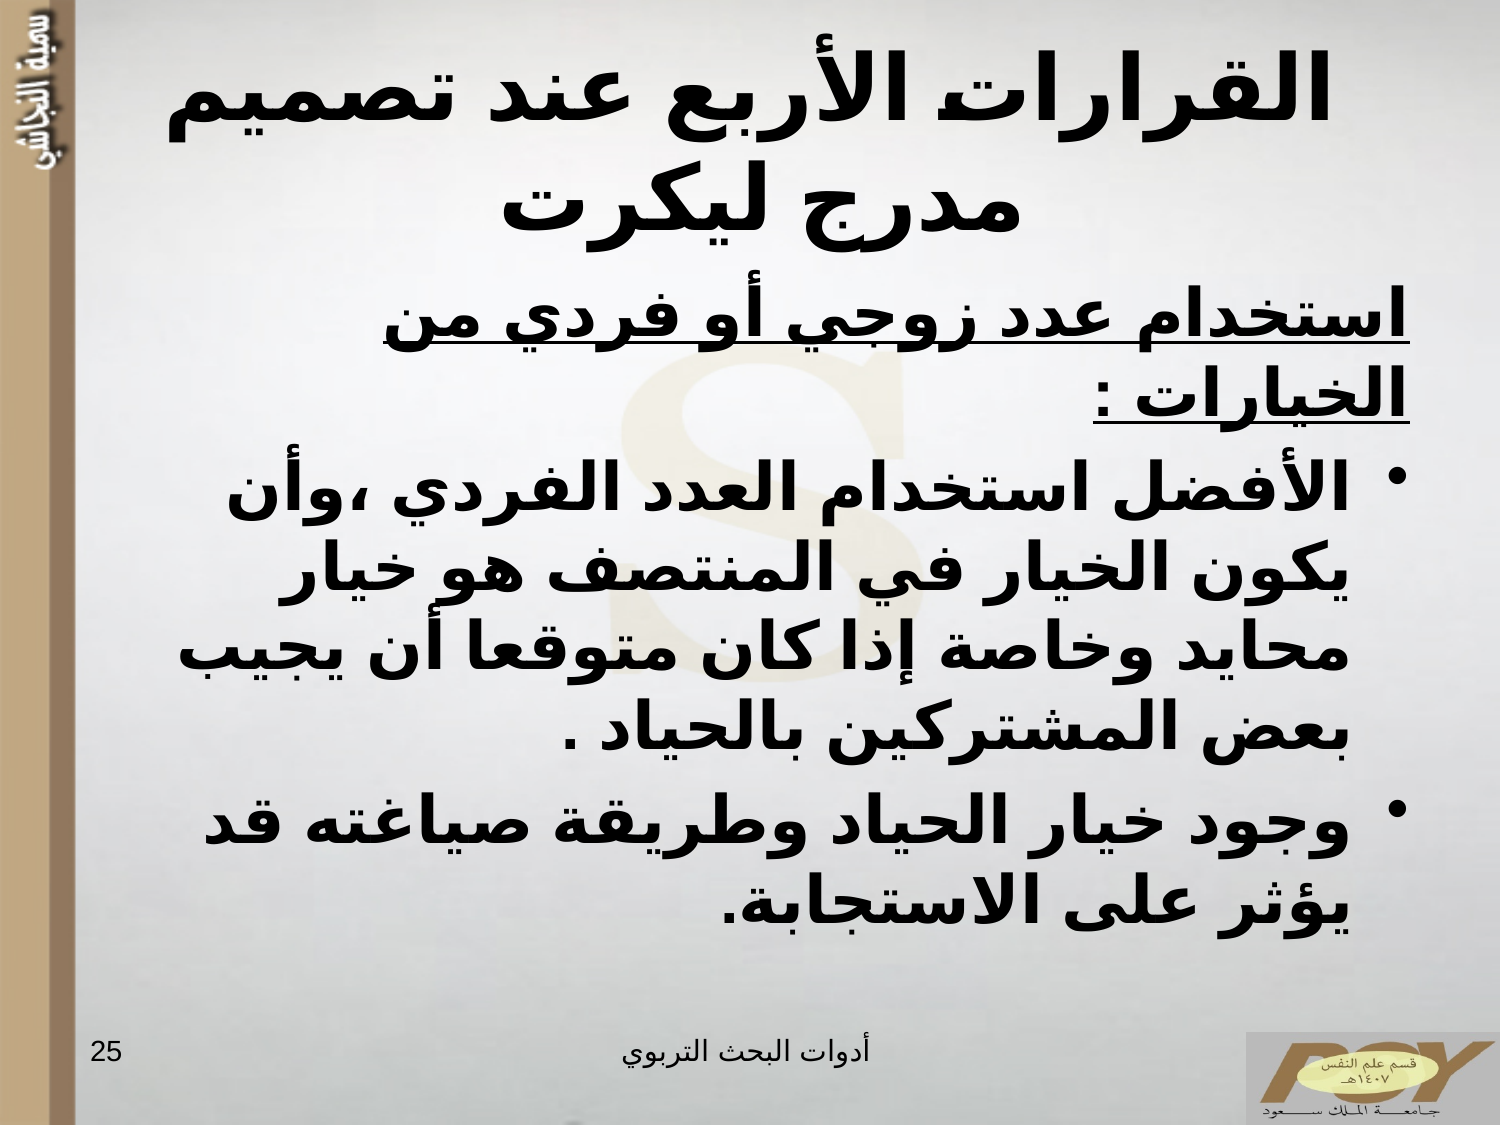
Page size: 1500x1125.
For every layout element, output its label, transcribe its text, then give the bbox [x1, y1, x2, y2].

footer أدوات البحث التربوي [512, 1024, 988, 1103]
picture [0, 0, 1500, 1125]
list استخدام عدد زوجي أو فردي من الخيارات : الأفضل استخدام العدد الفردي ،وأن يكون الخيار في المنتصف هو خيار محايد وخاصة إذا كان متوقعا أن يجيب بعض المشتركين بالحياد . وجود خيار الحياد وطريقة صياغته قد يؤثر على الاستجابة. [75, 262, 1425, 1005]
title القرارات الأربع عند تصميم مدرج ليكرت [75, 45, 1425, 233]
slide_number 25 [75, 1024, 425, 1103]
